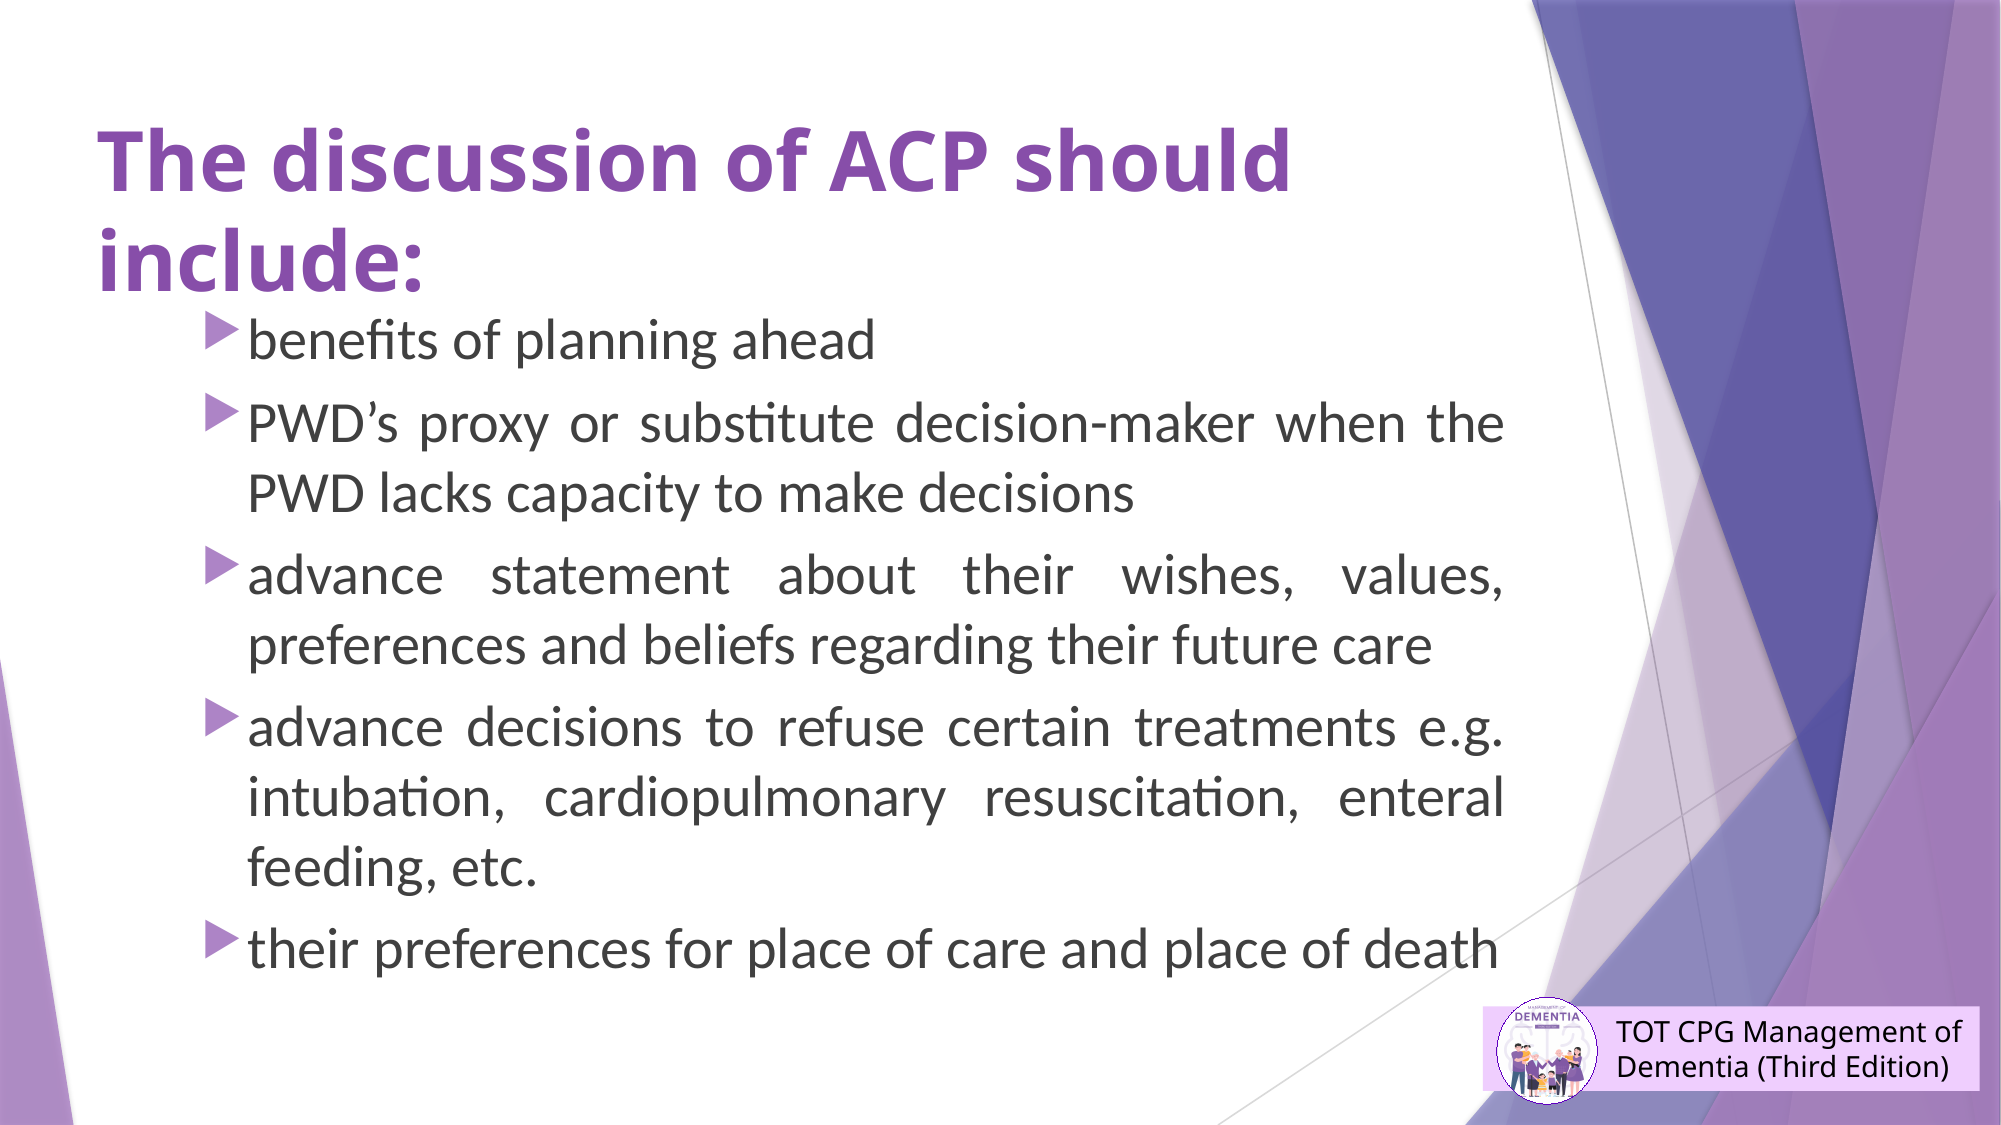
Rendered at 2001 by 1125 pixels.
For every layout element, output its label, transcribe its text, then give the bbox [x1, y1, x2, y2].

title The discussion of ACP should include: [81, 99, 1598, 317]
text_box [1482, 996, 1981, 1105]
list benefits of planning ahead PWD’s proxy or substitute decision-maker when the PWD lacks capacity to make decisions advance statement about their wishes, values, preferences and beliefs regarding their future care advance decisions to refuse certain treatments e.g. intubation, cardiopulmonary resuscitation, enteral feeding, etc. their preferences for place of care and place of death [111, 294, 1522, 991]
